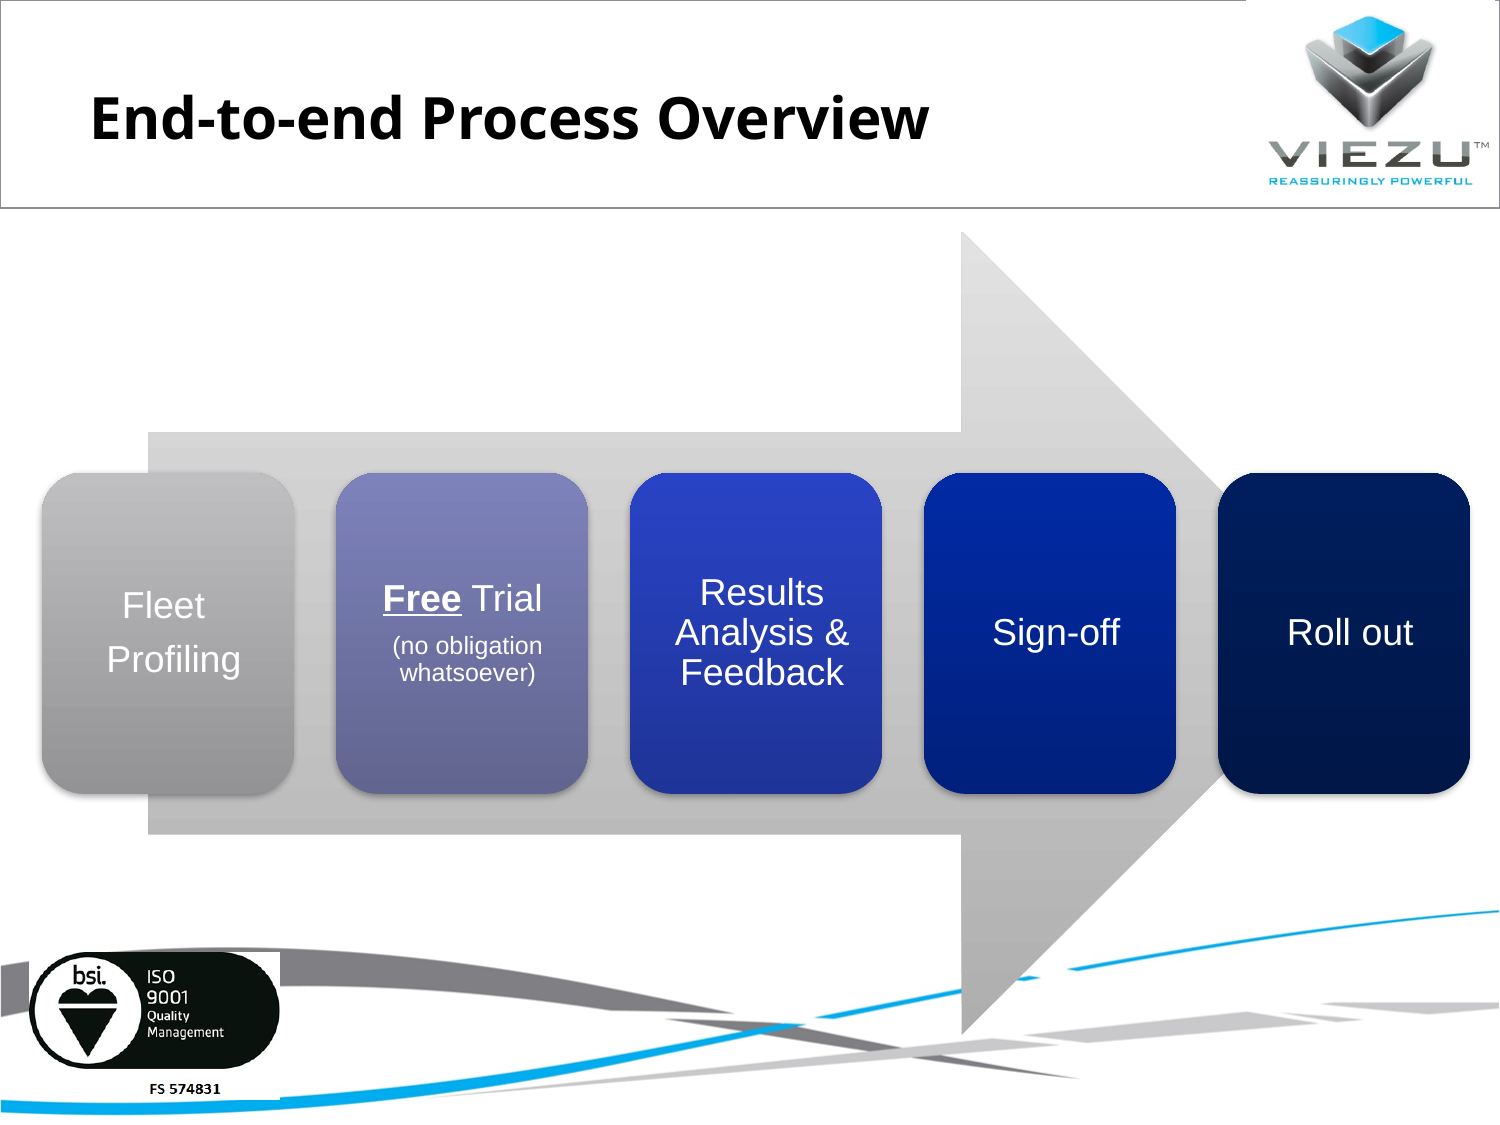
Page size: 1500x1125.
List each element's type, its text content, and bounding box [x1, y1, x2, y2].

title End-to-end Process Overview [75, 19, 1247, 207]
picture [0, 889, 1500, 1125]
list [41, 231, 1471, 1036]
picture [1246, 0, 1496, 204]
